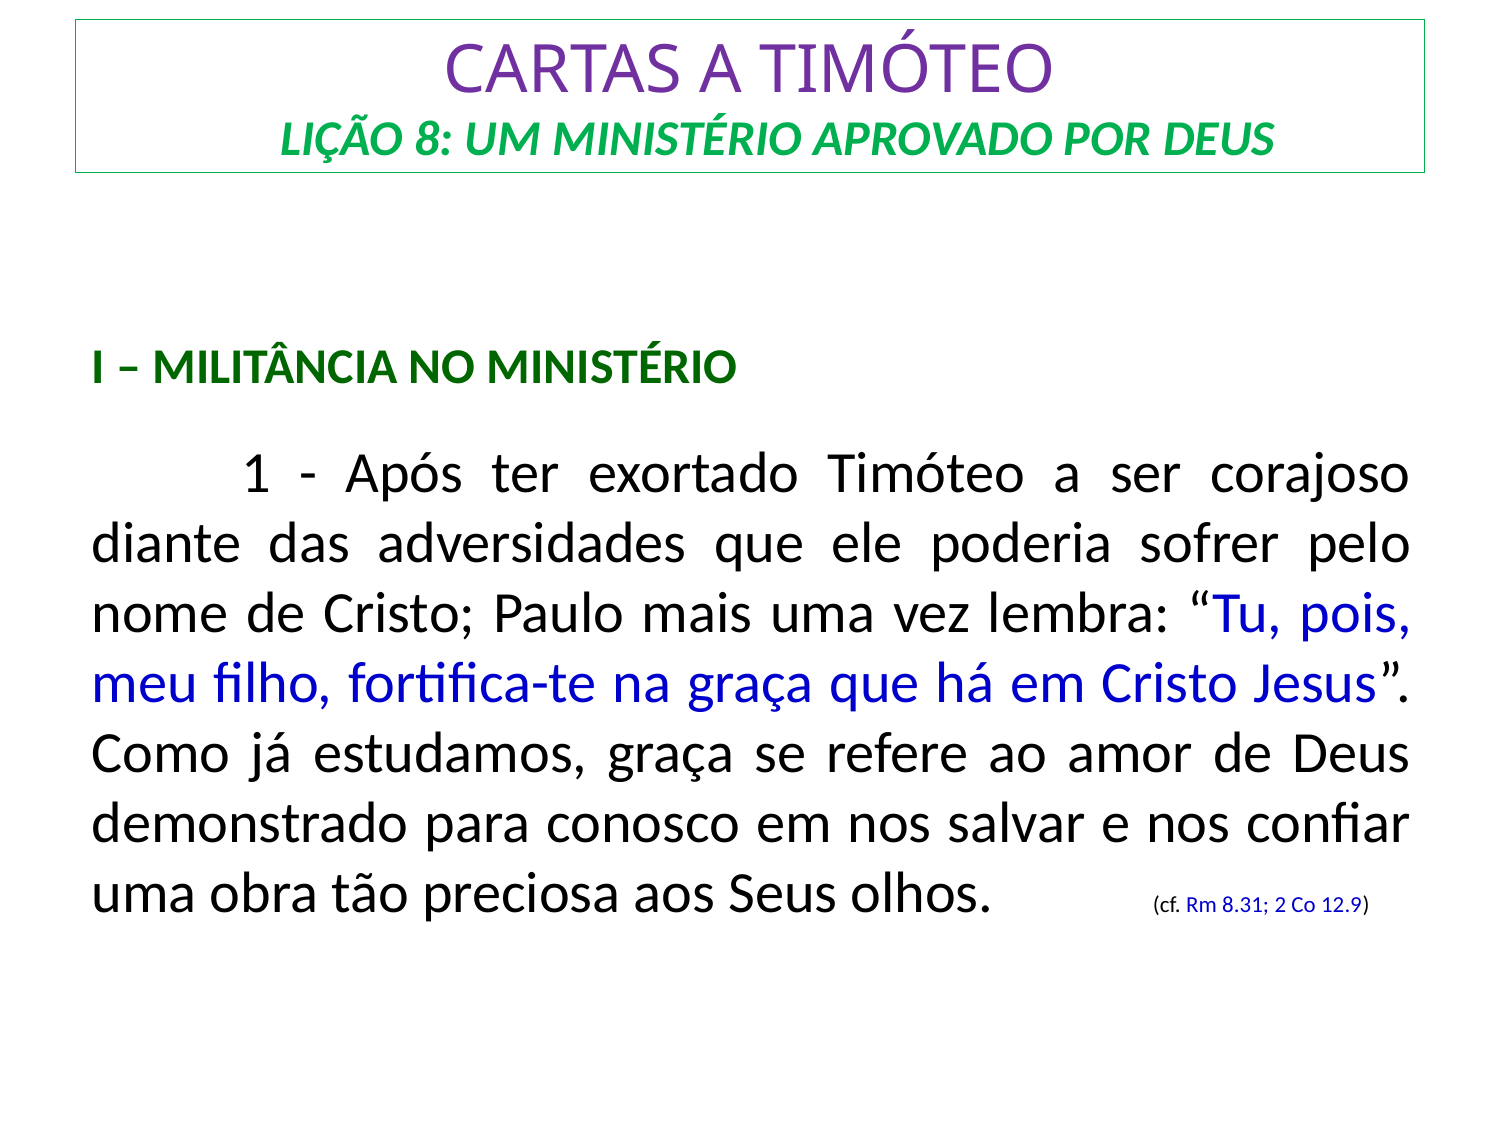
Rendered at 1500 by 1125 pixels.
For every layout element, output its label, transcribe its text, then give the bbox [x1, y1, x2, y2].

list I – MILITÂNCIA NO MINISTÉRIO 1 - Após ter exortado Timóteo a ser corajoso diante das adversidades que ele poderia sofrer pelo nome de Cristo; Paulo mais uma vez lembra: “Tu, pois, meu filho, fortifica-te na graça que há em Cristo Jesus”. Como já estudamos, graça se refere ao amor de Deus demonstrado para conosco em nos salvar e nos confiar uma obra tão preciosa aos Seus olhos. (cf. Rm 8.31; 2 Co 12.9) [76, 326, 1427, 953]
title CARTAS A TIMÓTEO LIÇÃO 8: UM MINISTÉRIO APROVADO POR DEUS [75, 19, 1425, 173]
